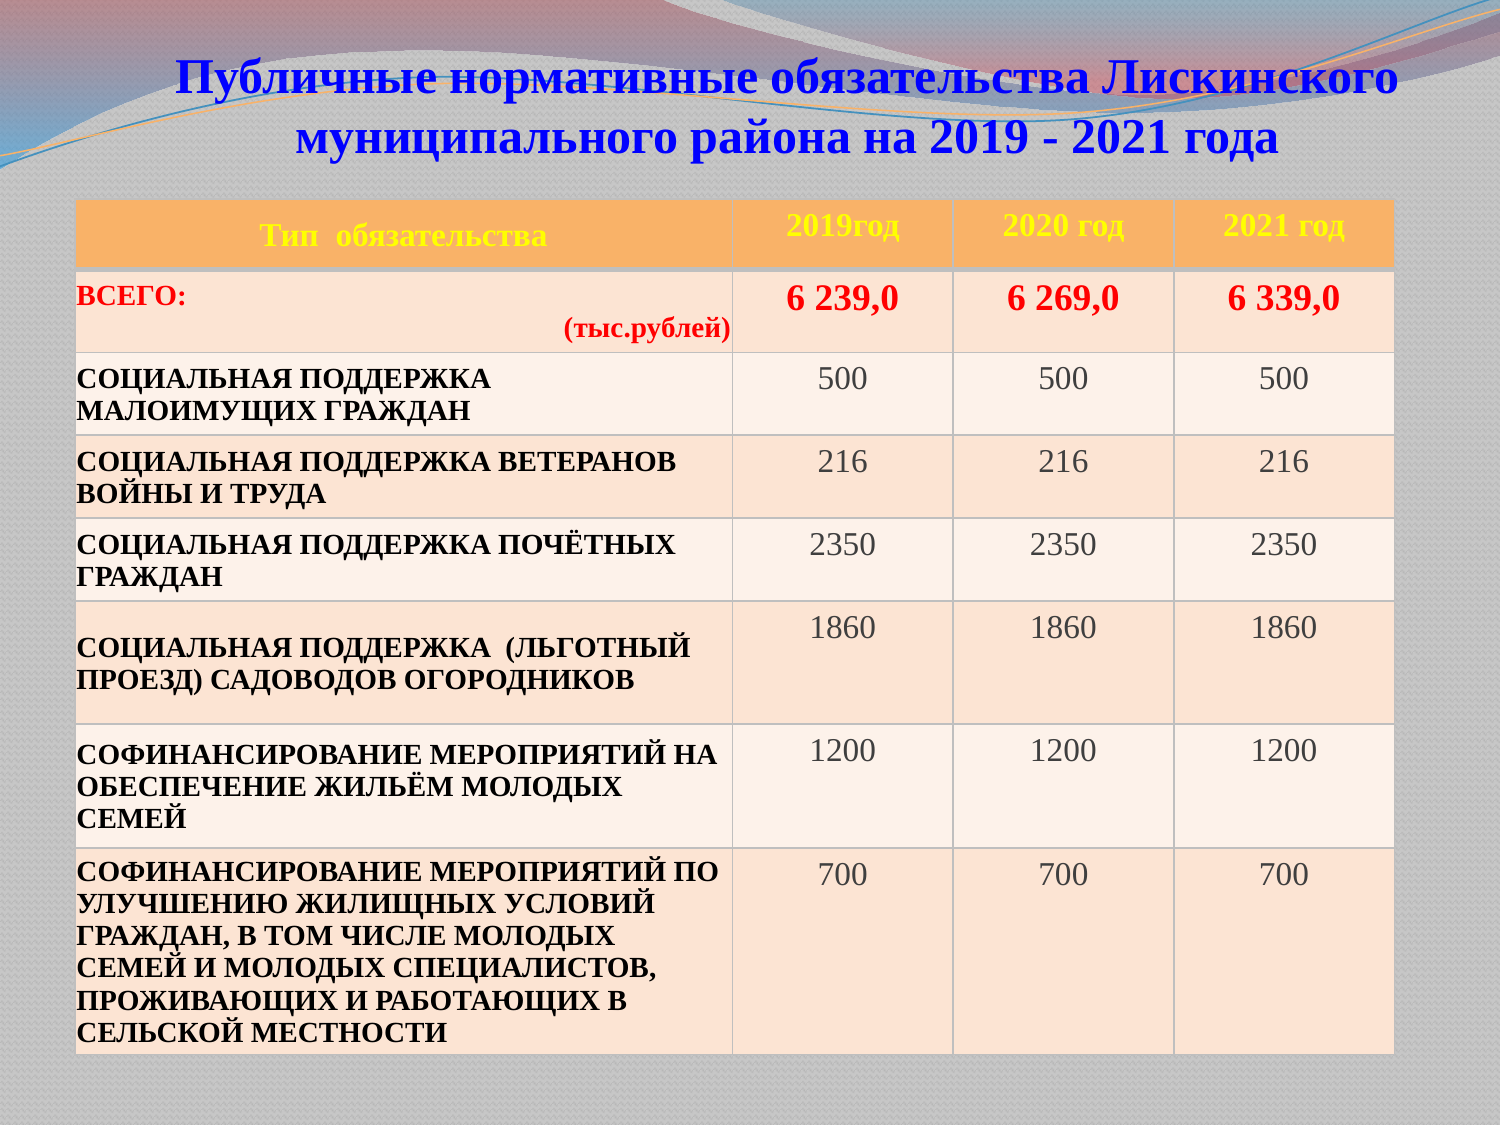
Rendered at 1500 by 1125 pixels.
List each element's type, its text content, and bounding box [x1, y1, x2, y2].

table_header 2021 год [1175, 200, 1394, 267]
table_header 2019год [733, 200, 952, 267]
table_cell 1860 [1175, 602, 1394, 723]
table_cell 500 [733, 353, 952, 434]
table_cell 700 [733, 849, 952, 1054]
table_cell СОЦИАЛЬНАЯ ПОДДЕРЖКА ПОЧЁТНЫХ ГРАЖДАН [76, 519, 732, 600]
table_cell 6 339,0 [1175, 272, 1394, 352]
table_header 2020 год [954, 200, 1173, 267]
table_cell 500 [954, 353, 1173, 434]
table_cell СОЦИАЛЬНАЯ ПОДДЕРЖКА (ЛЬГОТНЫЙ ПРОЕЗД) САДОВОДОВ ОГОРОДНИКОВ [76, 602, 732, 723]
table_cell 216 [954, 436, 1173, 517]
table_header Тип обязательства [76, 200, 732, 267]
table_cell 6 239,0 [733, 272, 952, 352]
table_cell СОФИНАНСИРОВАНИЕ МЕРОПРИЯТИЙ НА ОБЕСПЕЧЕНИЕ ЖИЛЬЁМ МОЛОДЫХ СЕМЕЙ [76, 725, 732, 847]
table_cell 6 269,0 [954, 272, 1173, 352]
table_cell СОЦИАЛЬНАЯ ПОДДЕРЖКА МАЛОИМУЩИХ ГРАЖДАН [76, 353, 732, 434]
table_cell 700 [954, 849, 1173, 1054]
table_cell 500 [1175, 353, 1394, 434]
table_cell ВСЕГО: (тыс.рублей) [76, 272, 732, 352]
table_cell 1860 [954, 602, 1173, 723]
table_cell 1860 [733, 602, 952, 723]
table_cell 216 [733, 436, 952, 517]
table_cell 700 [1175, 849, 1394, 1054]
table_cell 1200 [733, 725, 952, 847]
table_cell 1200 [1175, 725, 1394, 847]
table_cell СОЦИАЛЬНАЯ ПОДДЕРЖКА ВЕТЕРАНОВ ВОЙНЫ И ТРУДА [76, 436, 732, 517]
title Публичные нормативные обязательства Лискинского муниципального района на 2019 - 2021 года [75, 35, 1500, 164]
table_cell 2350 [733, 519, 952, 600]
table_cell 1200 [954, 725, 1173, 847]
table_cell 2350 [1175, 519, 1394, 600]
table_cell СОФИНАНСИРОВАНИЕ МЕРОПРИЯТИЙ ПО УЛУЧШЕНИЮ ЖИЛИЩНЫХ УСЛОВИЙ ГРАЖДАН, В ТОМ ЧИСЛЕ МОЛОДЫХ СЕМЕЙ И МОЛОДЫХ СПЕЦИАЛИСТОВ, ПРОЖИВАЮЩИХ И РАБОТАЮЩИХ В СЕЛЬСКОЙ МЕСТНОСТИ [76, 849, 732, 1054]
table_cell 2350 [954, 519, 1173, 600]
table_cell 216 [1175, 436, 1394, 517]
